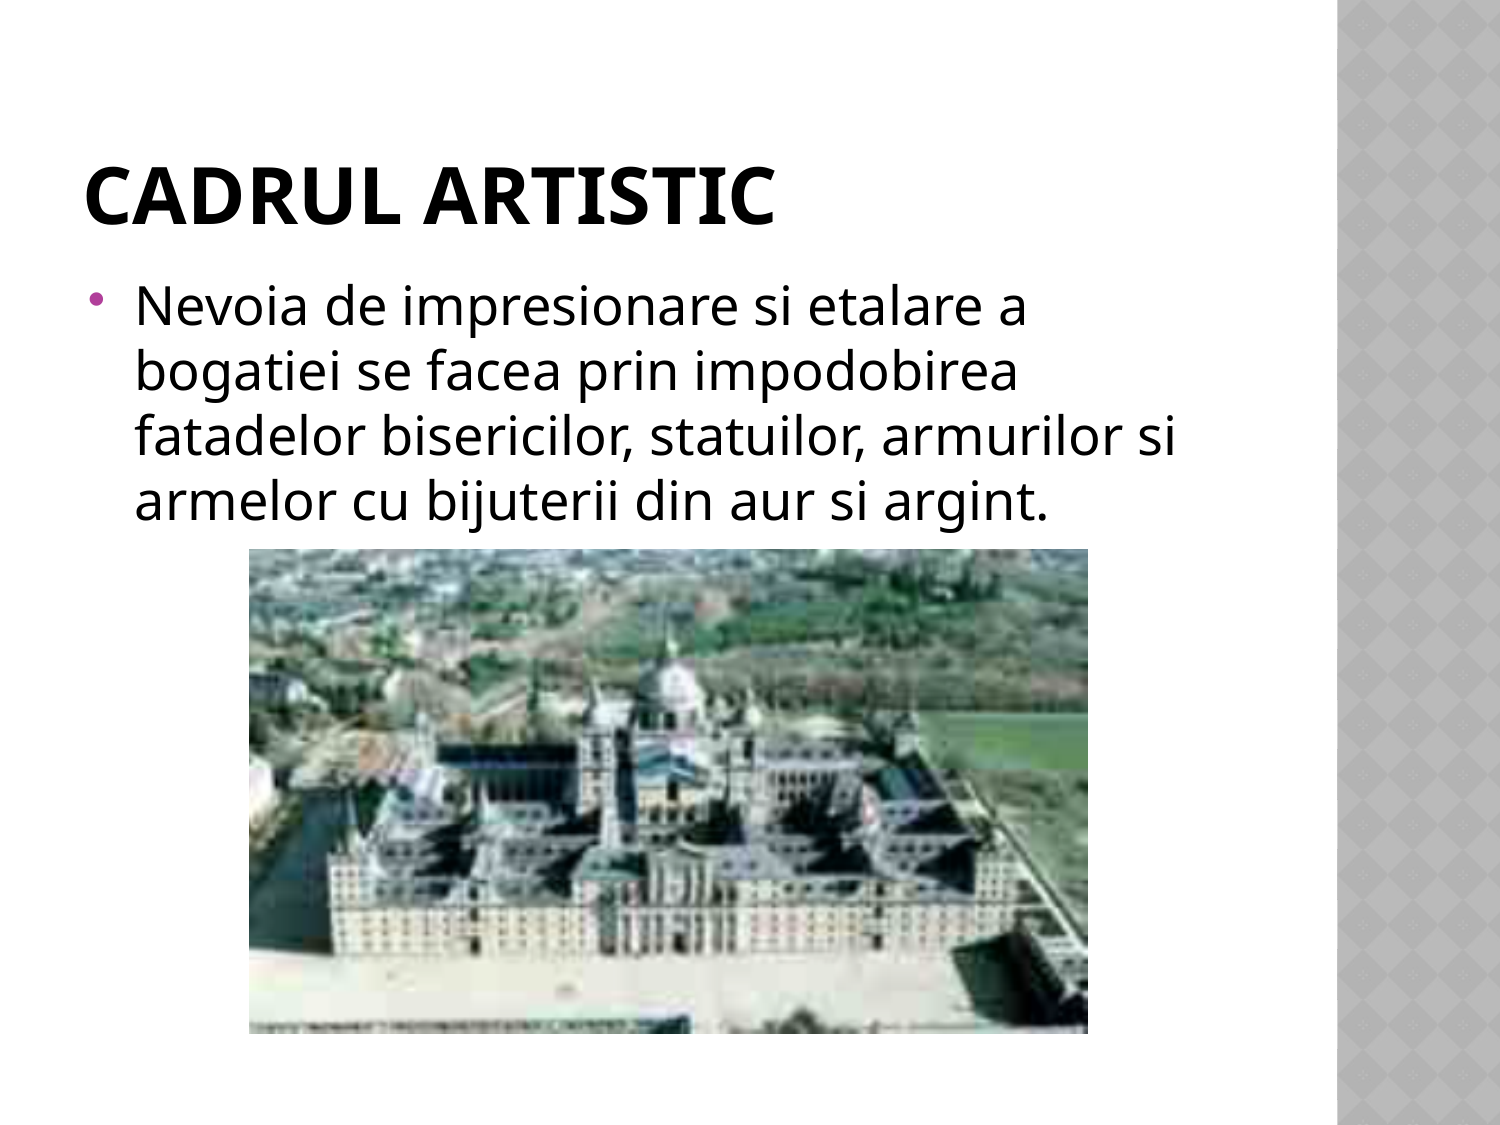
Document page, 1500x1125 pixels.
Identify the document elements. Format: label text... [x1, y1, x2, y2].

list Nevoia de impresionare si etalare a bogatiei se facea prin impodobirea fatadelor bisericilor, statuilor, armurilor si armelor cu bijuterii din aur si argint. [75, 264, 1263, 1059]
title Cadrul artistic [75, 52, 1263, 240]
picture [249, 549, 1088, 1035]
